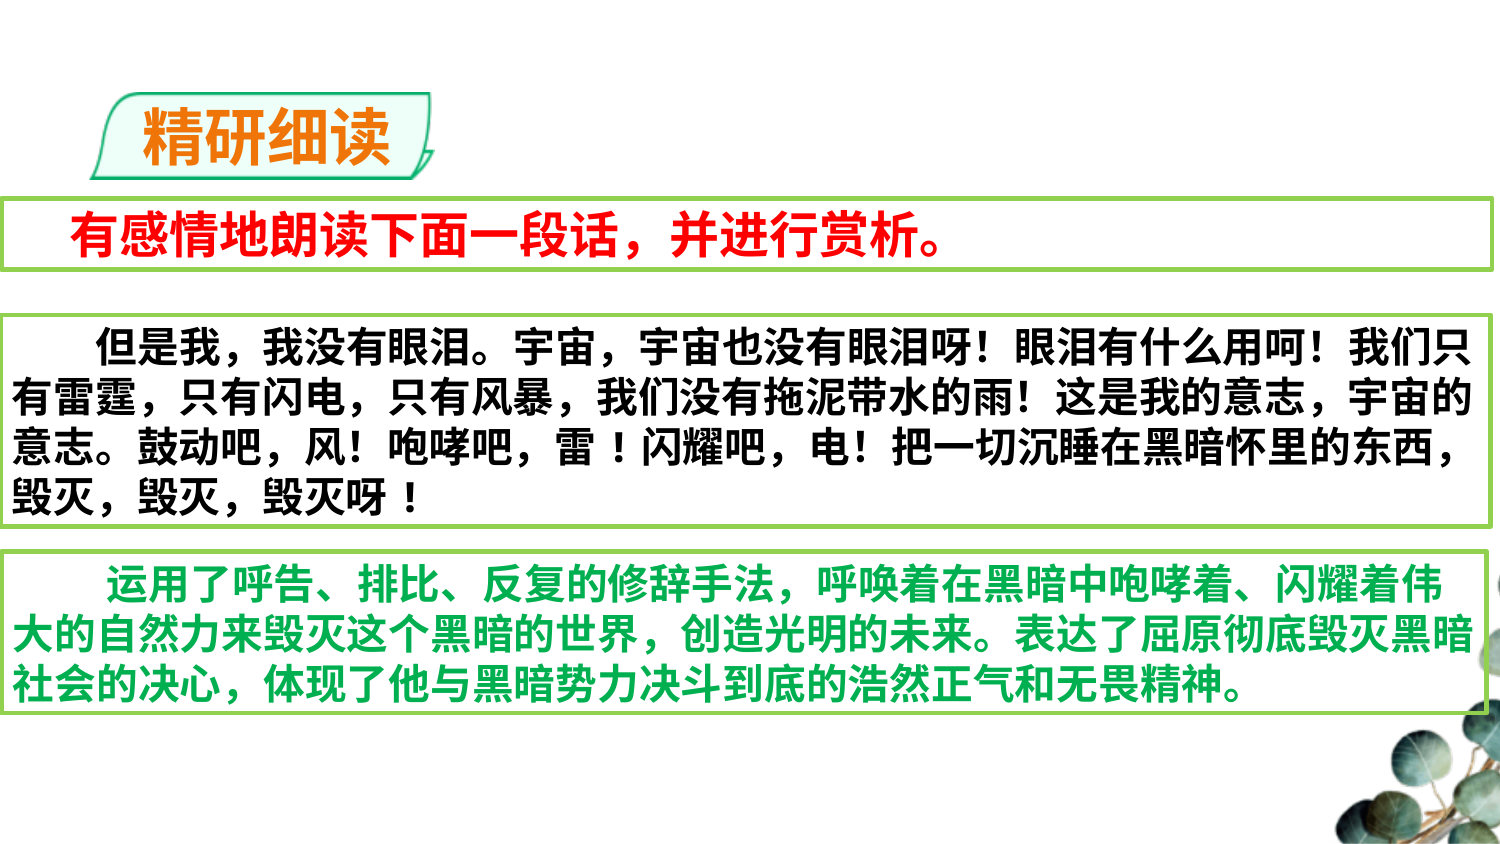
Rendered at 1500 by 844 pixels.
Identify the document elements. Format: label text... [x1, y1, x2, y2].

picture [89, 92, 435, 180]
text_box 但是我，我没有眼泪。宇宙，宇宙也没有眼泪呀！眼泪有什么用呵！我们只有雷霆，只有闪电，只有风暴，我们没有拖泥带水的雨！这是我的意志，宇宙的意志。鼓动吧，风！咆哮吧，雷!闪耀吧，电！把一切沉睡在黑暗怀里的东西，毁灭，毁灭，毁灭呀! [0, 314, 1491, 527]
picture [1334, 565, 1500, 843]
text_box 运用了呼告、排比、反复的修辞手法，呼唤着在黑暗中咆哮着、闪耀着伟大的自然力来毁灭这个黑暗的世界，创造光明的未来。表达了屈原彻底毁灭黑暗社会的决心，体现了他与黑暗势力决斗到底的浩然正气和无畏精神。 [1, 551, 1487, 714]
text_box 有感情地朗读下面一段话，并进行赏析。 [1, 198, 1492, 270]
